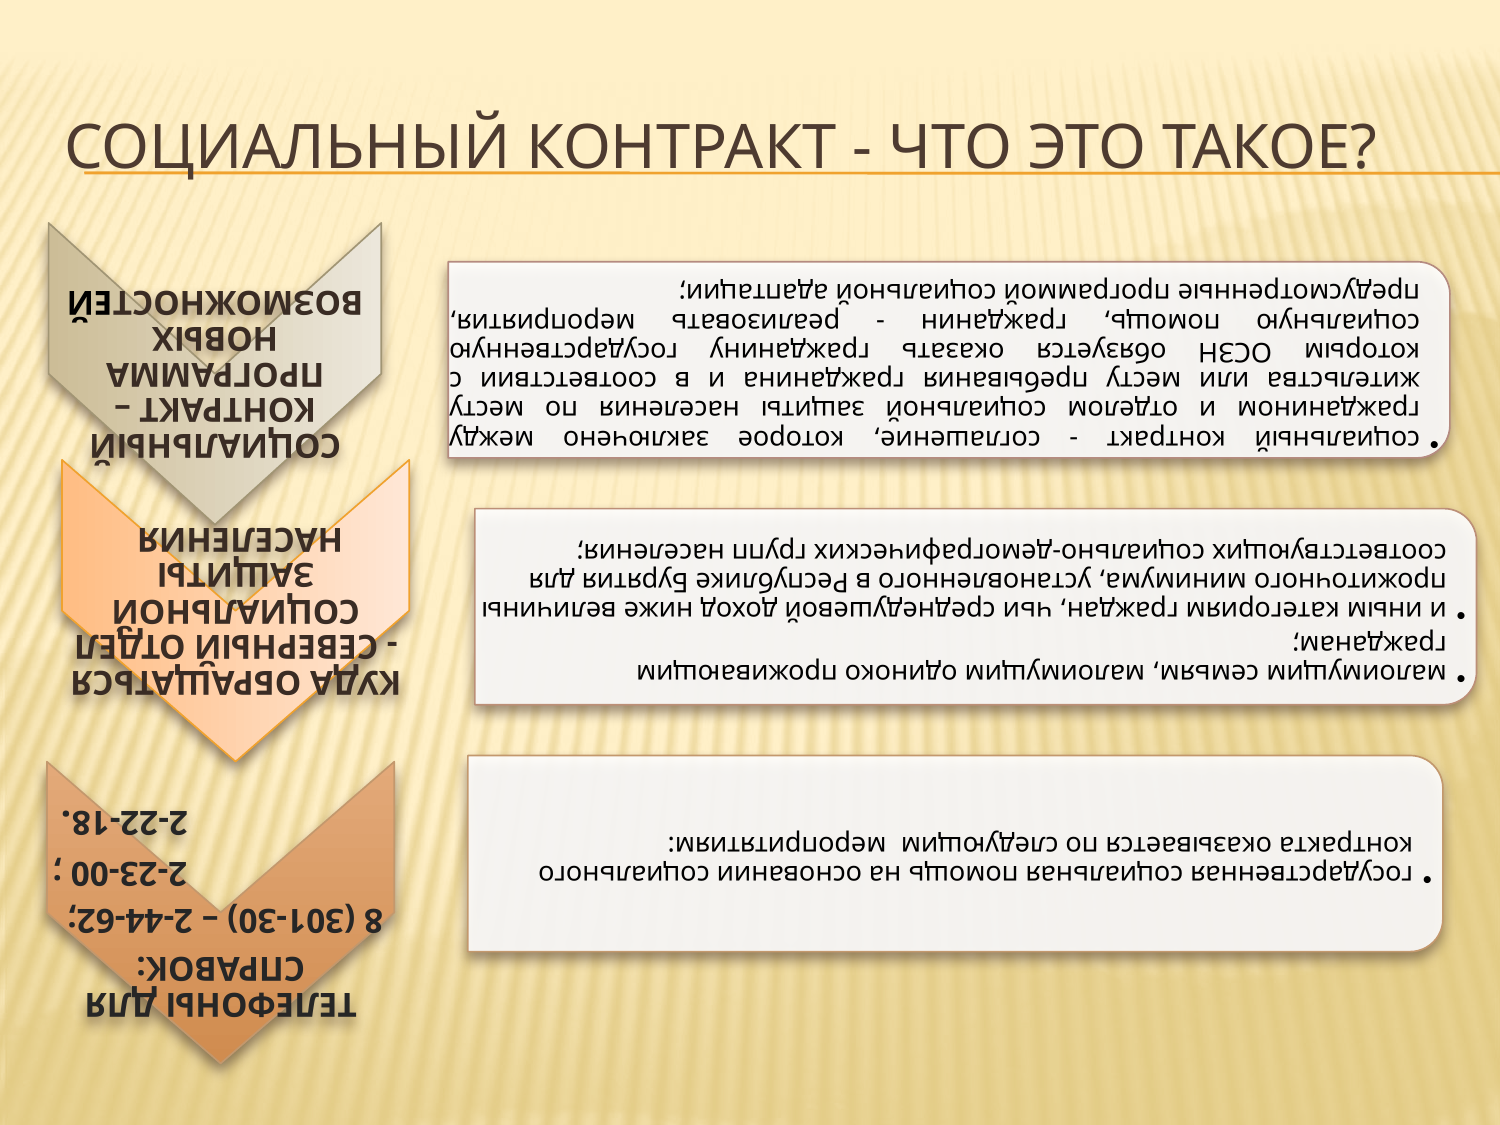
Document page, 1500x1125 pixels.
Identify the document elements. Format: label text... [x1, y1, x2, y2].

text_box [23, 222, 1477, 1067]
title Социальный контракт - что это такое? [49, 75, 1475, 213]
